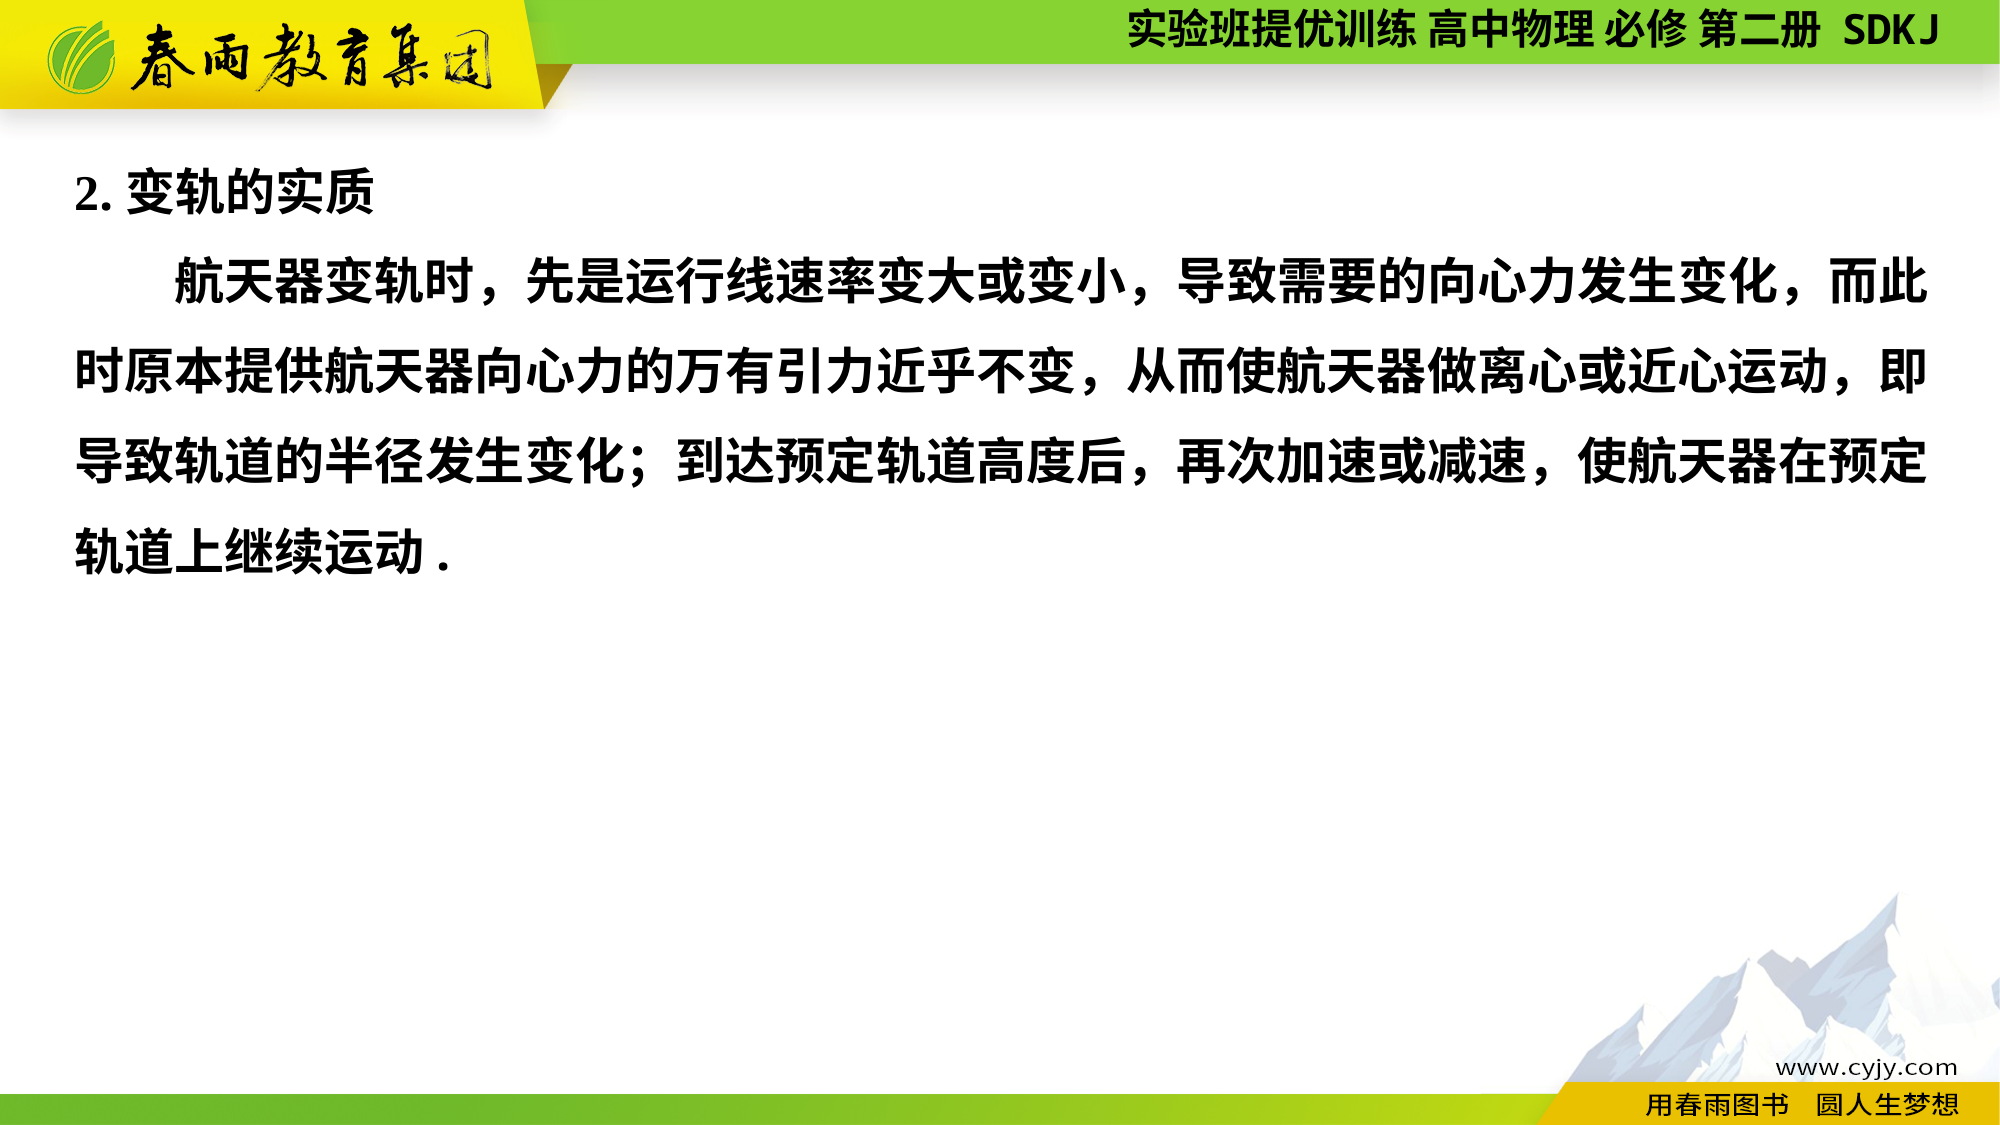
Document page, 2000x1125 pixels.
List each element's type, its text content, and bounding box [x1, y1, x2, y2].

list 2.变轨的实质 航天器变轨时，先是运行线速率变大或变小，导致需要的向心力发生变化，而此时原本提供航天器向心力的万有引力近乎不变，从而使航天器做离心或近心运动，即导致轨道的半径发生变化；到达预定轨道高度后，再次加速或减速，使航天器在预定轨道上继续运动. [59, 122, 1944, 592]
picture [0, 0, 2000, 1125]
